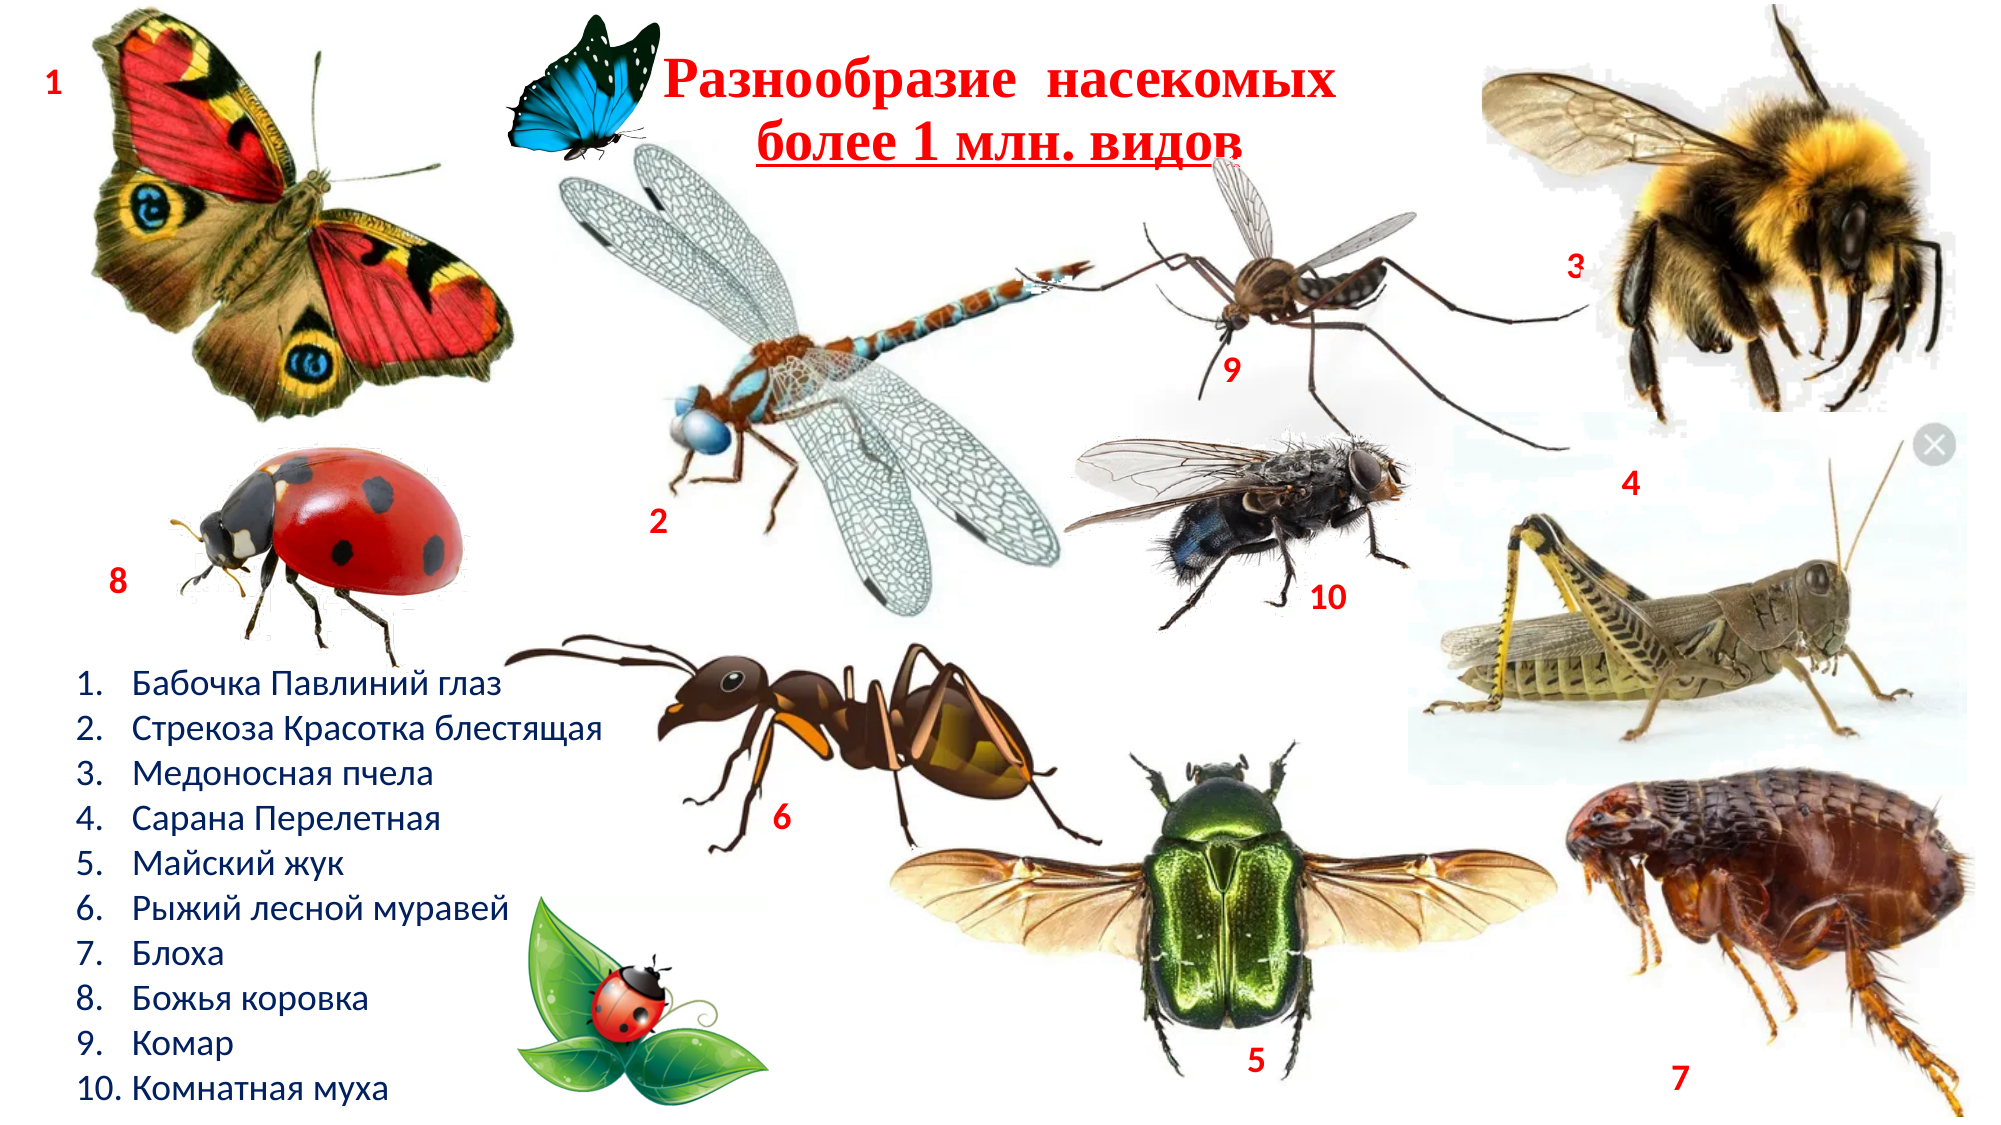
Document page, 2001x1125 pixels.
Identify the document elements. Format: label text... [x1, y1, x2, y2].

picture [517, 896, 769, 1107]
picture [82, 0, 1976, 1117]
text_box 8 [93, 548, 143, 609]
picture [159, 430, 477, 677]
text_box Бабочка Павлиний глаз Стрекоза Красотка блестящая Медоносная пчела Сарана Перелетная Майский жук Рыжий лесной муравей Блоха Божья коровка Комар Комнатная муха [60, 650, 619, 1125]
title Разнообразие насекомых более 1 млн. видов [661, 59, 1481, 157]
text_box 1 [29, 49, 78, 110]
